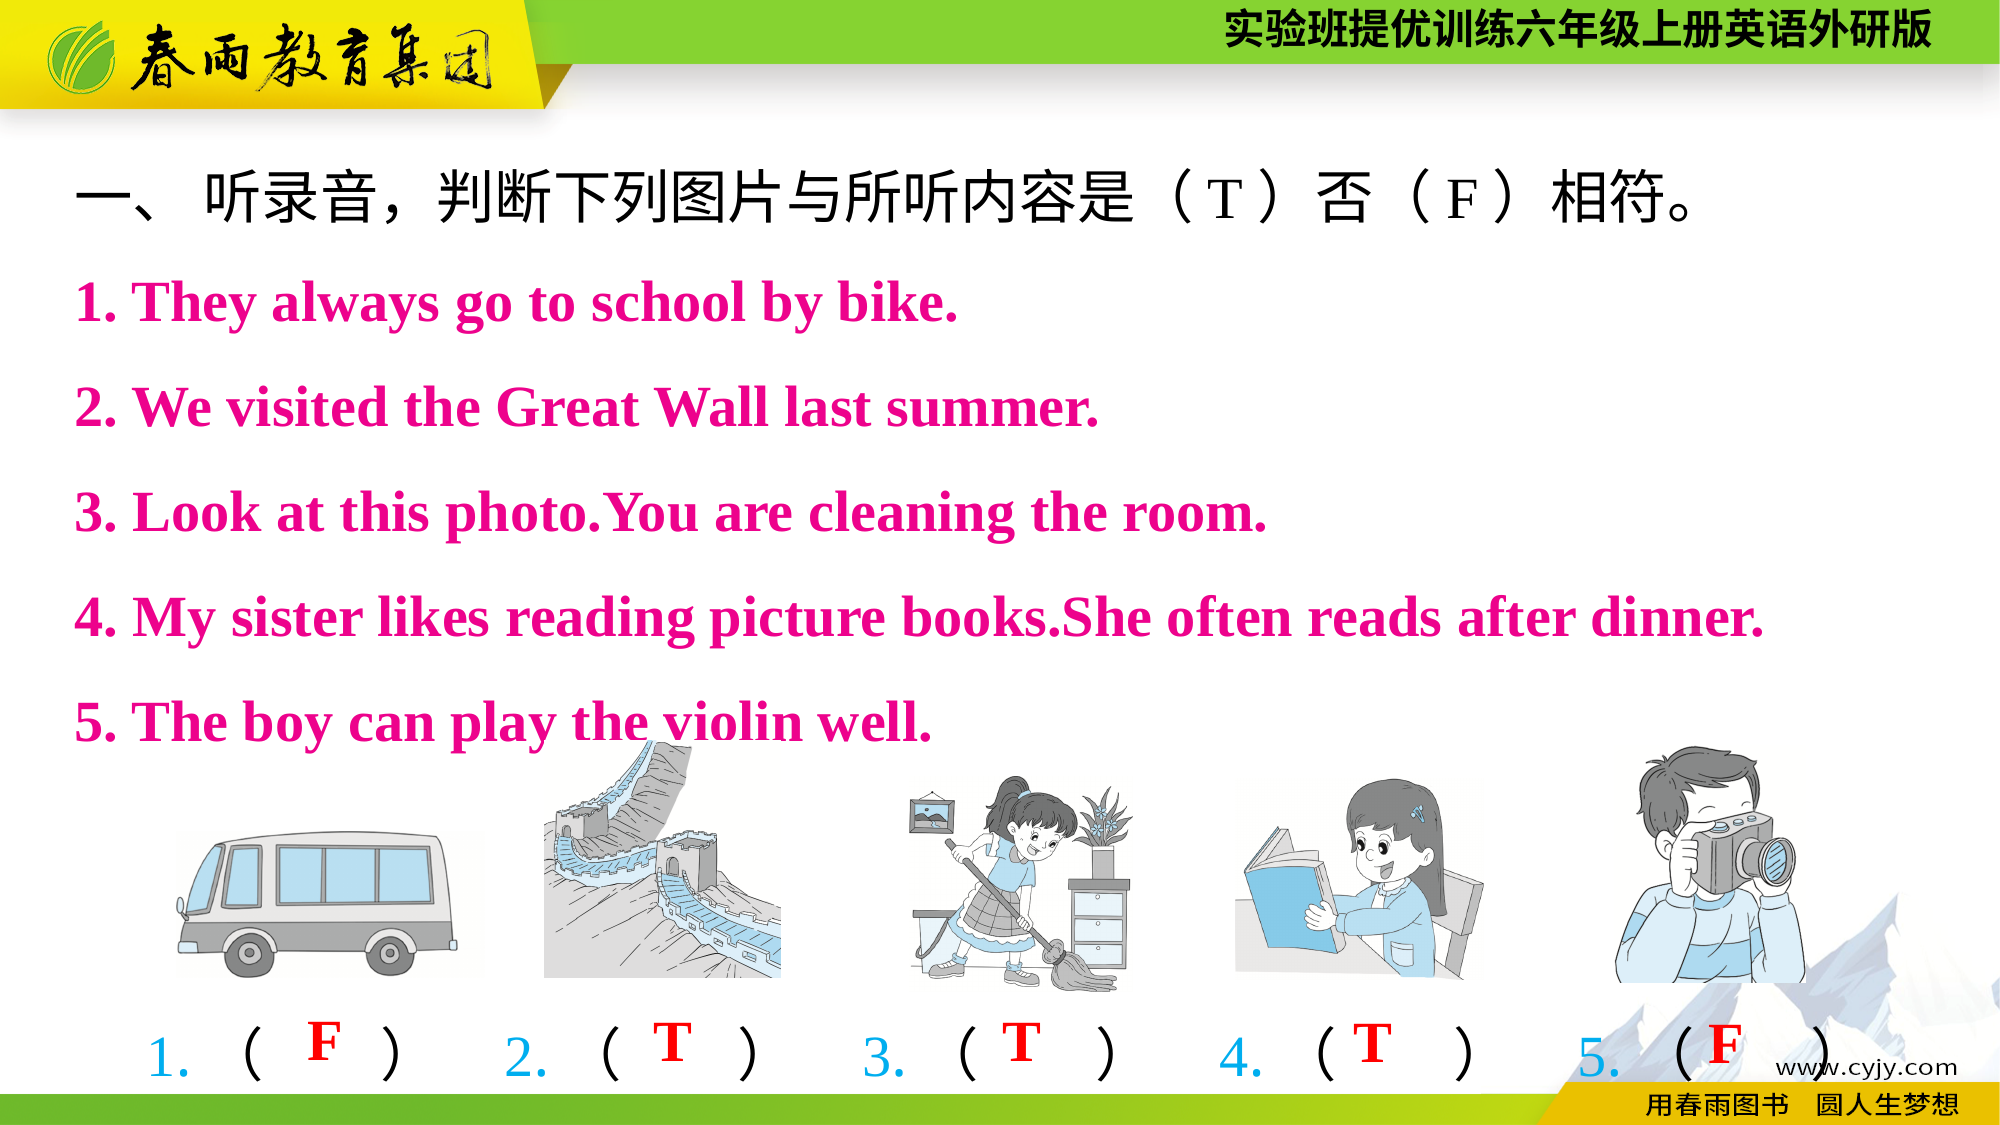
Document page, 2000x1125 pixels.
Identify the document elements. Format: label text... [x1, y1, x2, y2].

list 一、 听录音，判断下列图片与所听内容是（T）否（F）相符。 [59, 117, 1944, 220]
text_box F [1693, 998, 1793, 1083]
text_box 1. They always go to school by bike. 2. We visited the Great Wall last summer. 3. Look at this photo.You are cleaning the room. 4. My sister likes reading picture books.She often reads after dinner. 5. The boy can play the violin well. [59, 220, 1944, 761]
text_box T [638, 995, 702, 1081]
text_box F [292, 995, 356, 1080]
text_box 1.（ ） 2.（ ） 3.（ ） 4.（ ） 5.（ ） [59, 975, 1944, 1096]
text_box T [987, 1000, 1051, 1081]
text_box T [1338, 996, 1402, 1082]
picture [0, 0, 2000, 1125]
